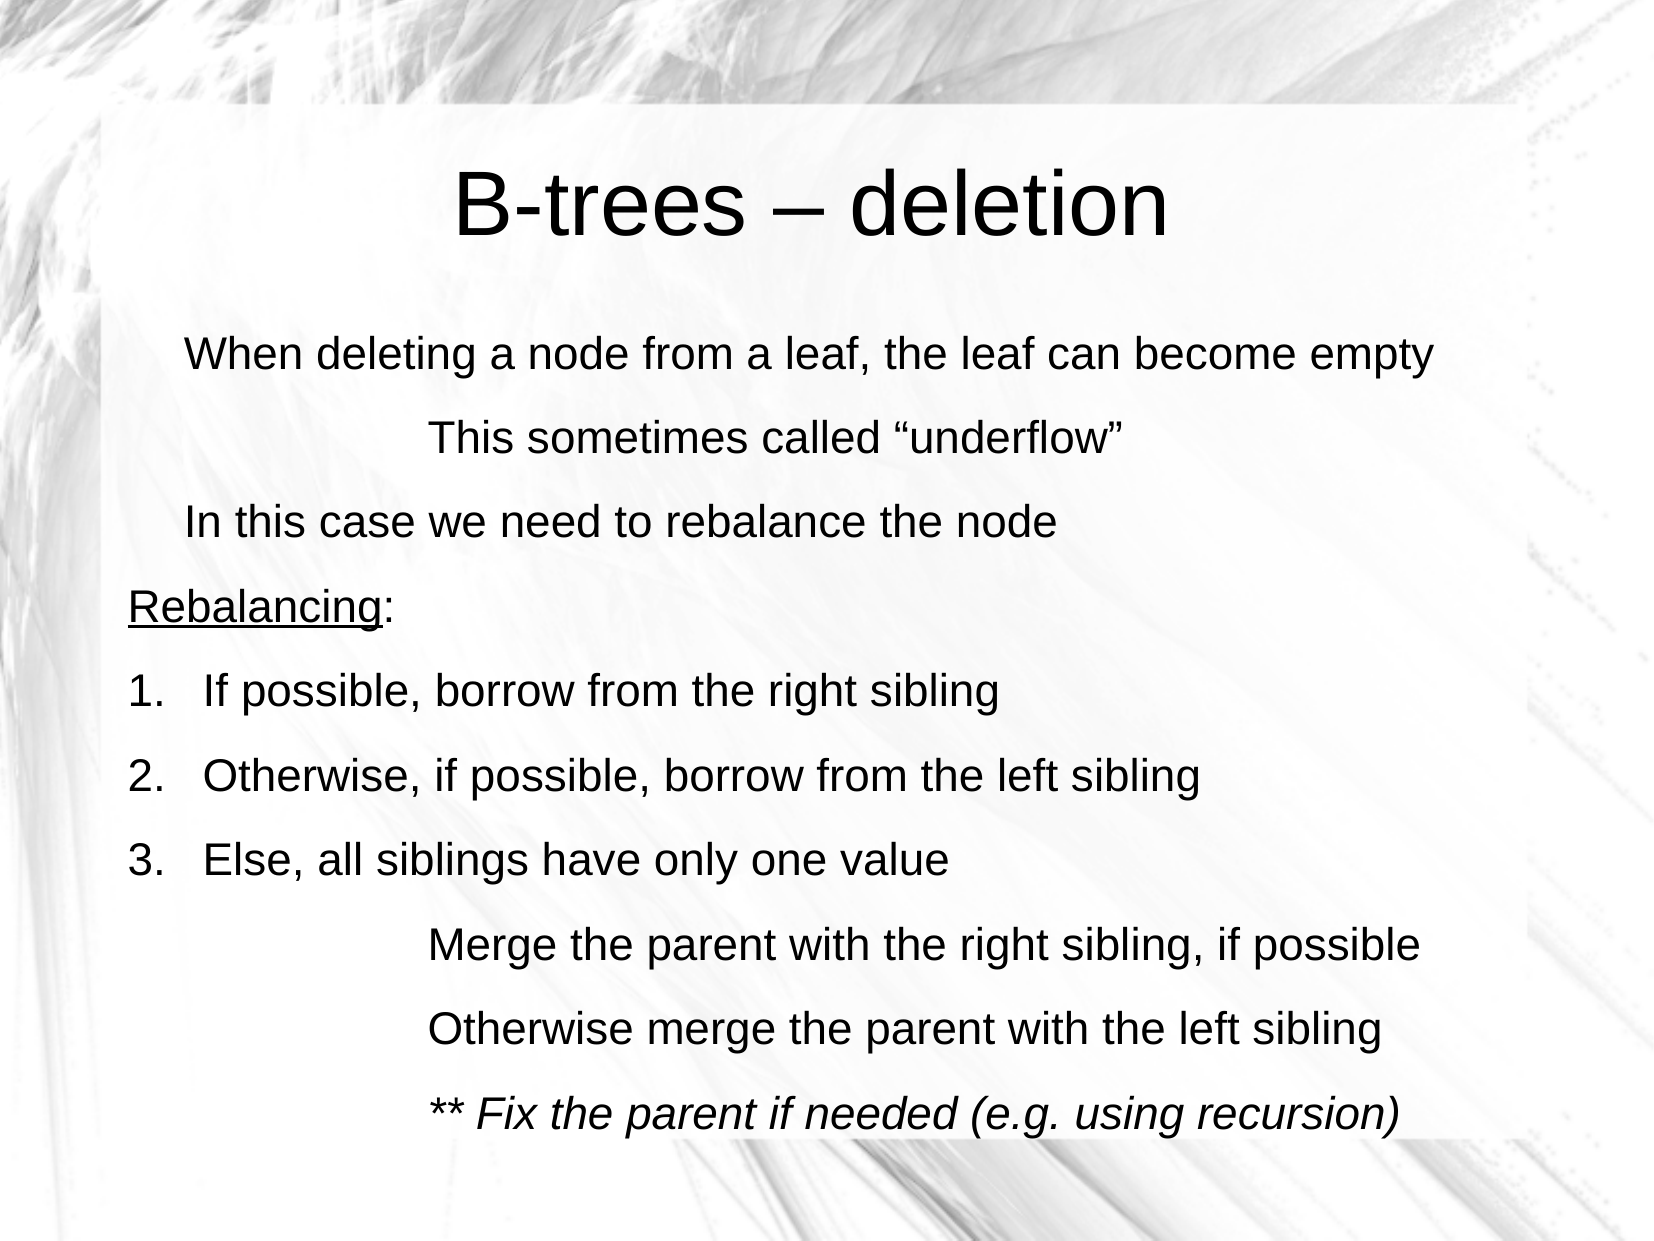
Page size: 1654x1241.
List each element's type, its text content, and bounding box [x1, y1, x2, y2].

list When deleting a node from a leaf, the leaf can become empty This sometimes called “underflow” In this case we need to rebalance the node Rebalancing: If possible, borrow from the right sibling Otherwise, if possible, borrow from the left sibling Else, all siblings have only one value Merge the parent with the right sibling, if possible Otherwise merge the parent with the left sibling ** Fix the parent if needed (e.g. using recursion) [118, 319, 1571, 1109]
picture [0, 0, 1654, 1241]
title B-trees – deletion [118, 93, 1506, 299]
